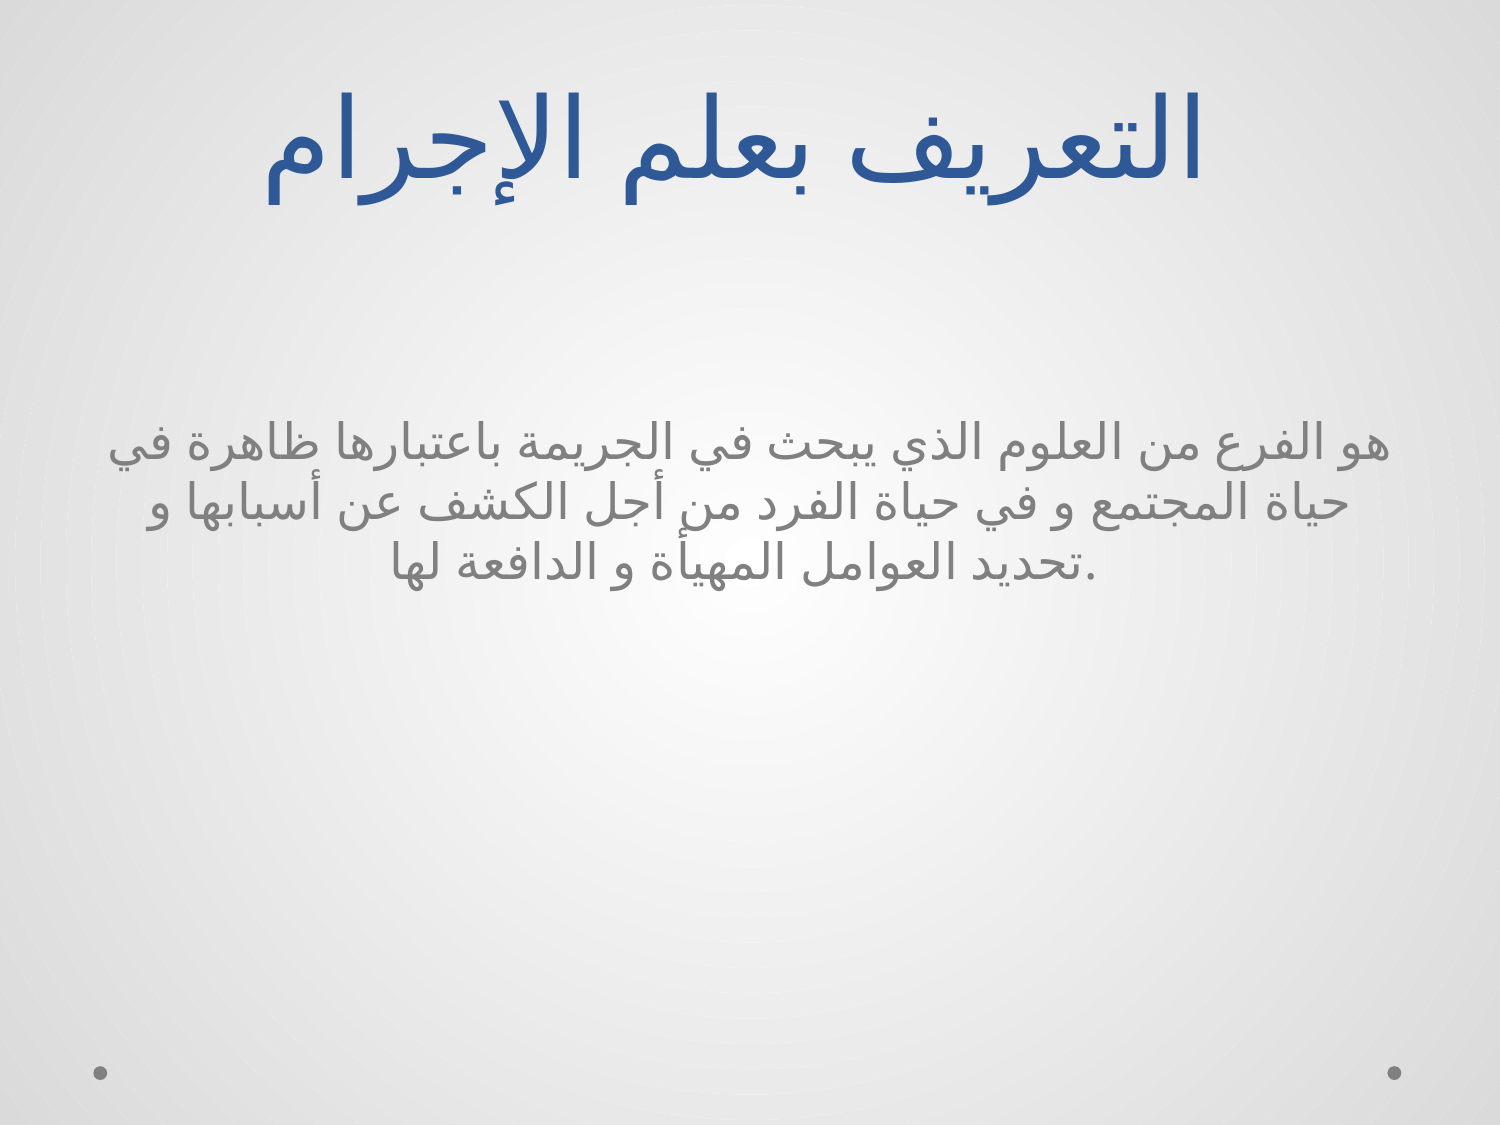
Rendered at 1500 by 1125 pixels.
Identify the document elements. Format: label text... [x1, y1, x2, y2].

title التعريف بعلم الإجرام [75, 0, 1425, 209]
list هو الفرع من العلوم الذي يبحث في الجريمة باعتبارها ظاهرة في حياة المجتمع و في حياة الفرد من أجل الكشف عن أسبابها و تحديد العوامل المهيأة و الدافعة لها. [75, 262, 1425, 1005]
